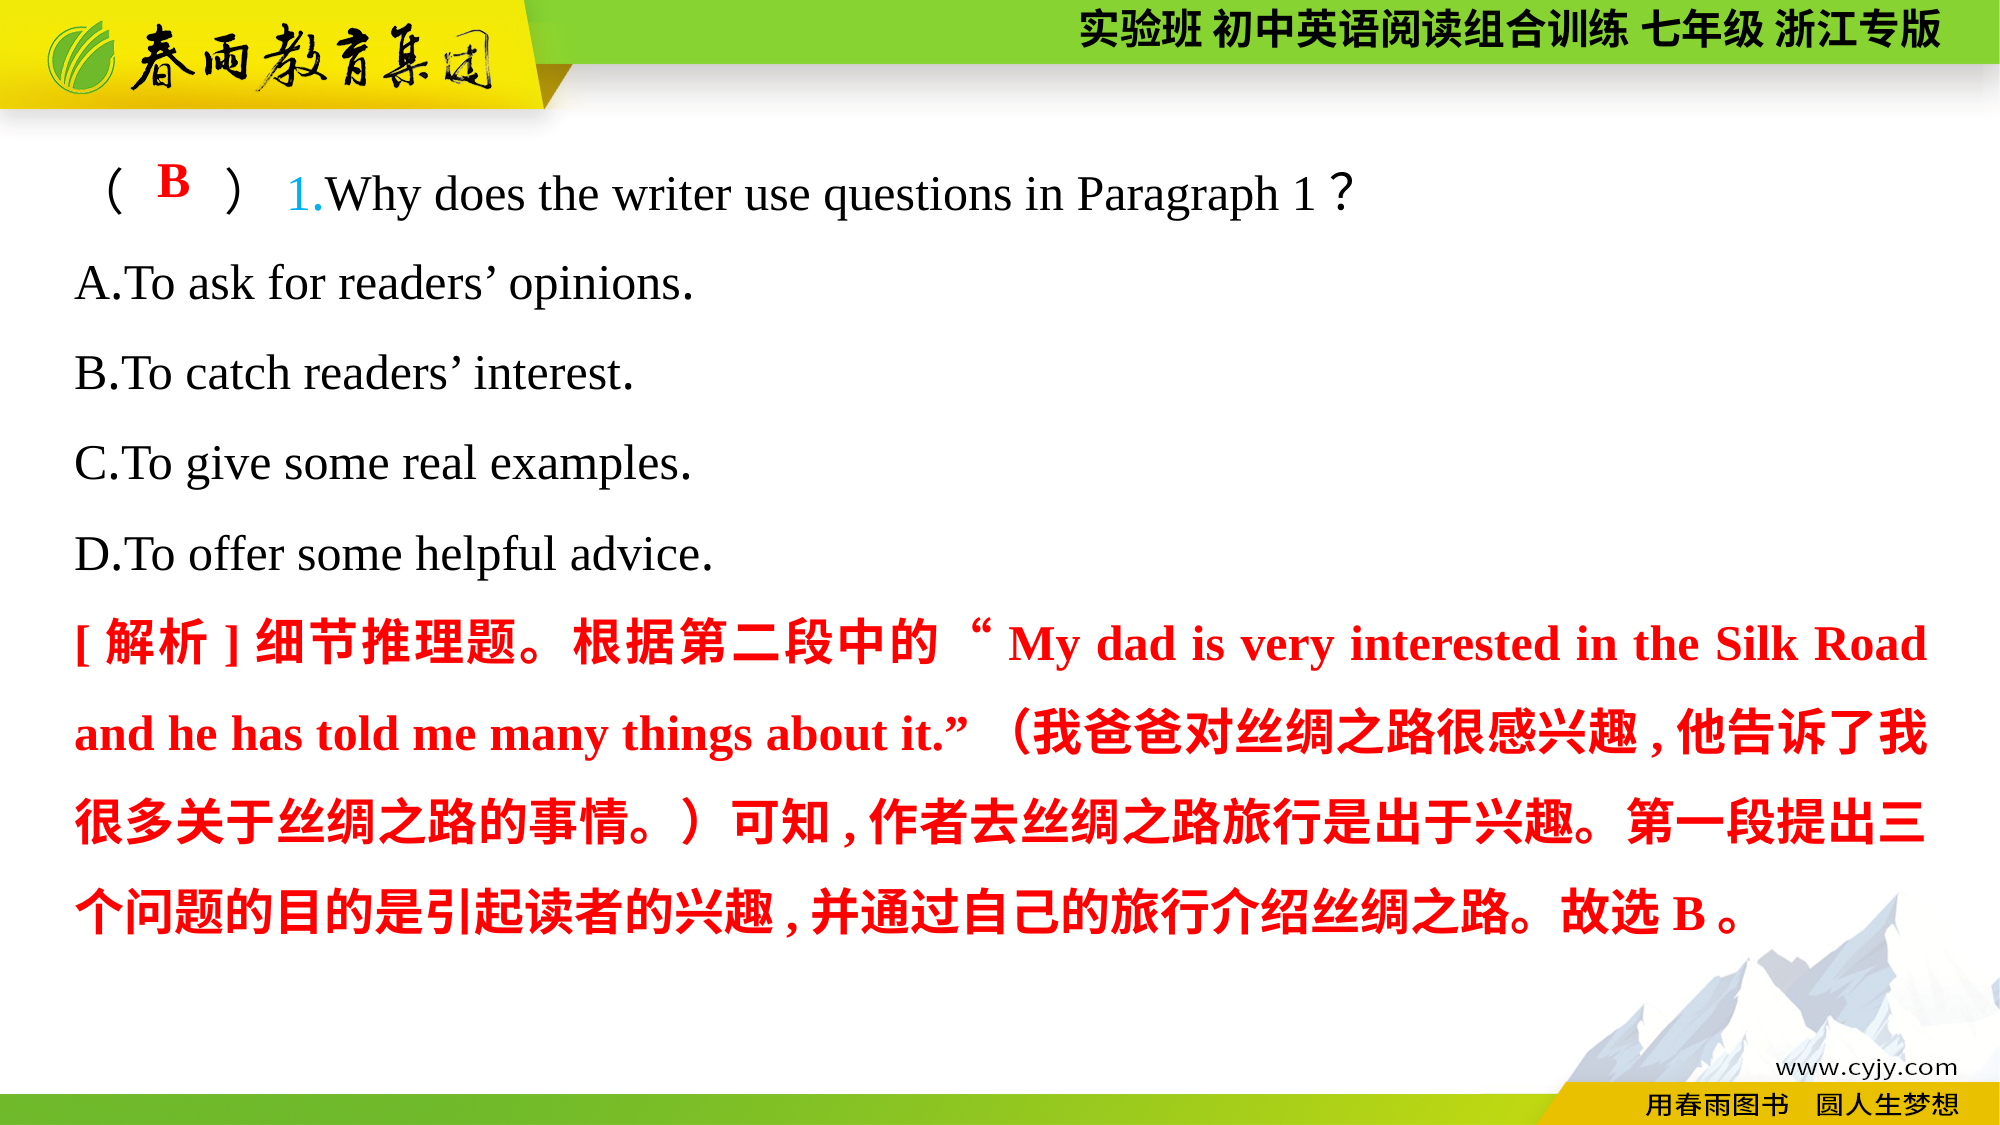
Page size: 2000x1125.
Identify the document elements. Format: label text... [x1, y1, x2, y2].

text_box B [142, 140, 206, 216]
text_box [解析]细节推理题。根据第二段中的“My dad is very interested in the Silk Road and he has told me many things about it.”（我爸爸对丝绸之路很感兴趣,他告诉了我很多关于丝绸之路的事情。）可知,作者去丝绸之路旅行是出于兴趣。第一段提出三个问题的目的是引起读者的兴趣,并通过自己的旅行介绍丝绸之路。故选B。 [59, 573, 1944, 949]
list （ ）1.Why does the writer use questions in Paragraph 1？ A.To ask for readers’ opinions. B.To catch readers’ interest. C.To give some real examples. D.To offer some helpful advice. [59, 122, 1944, 573]
picture [0, 0, 2000, 1125]
